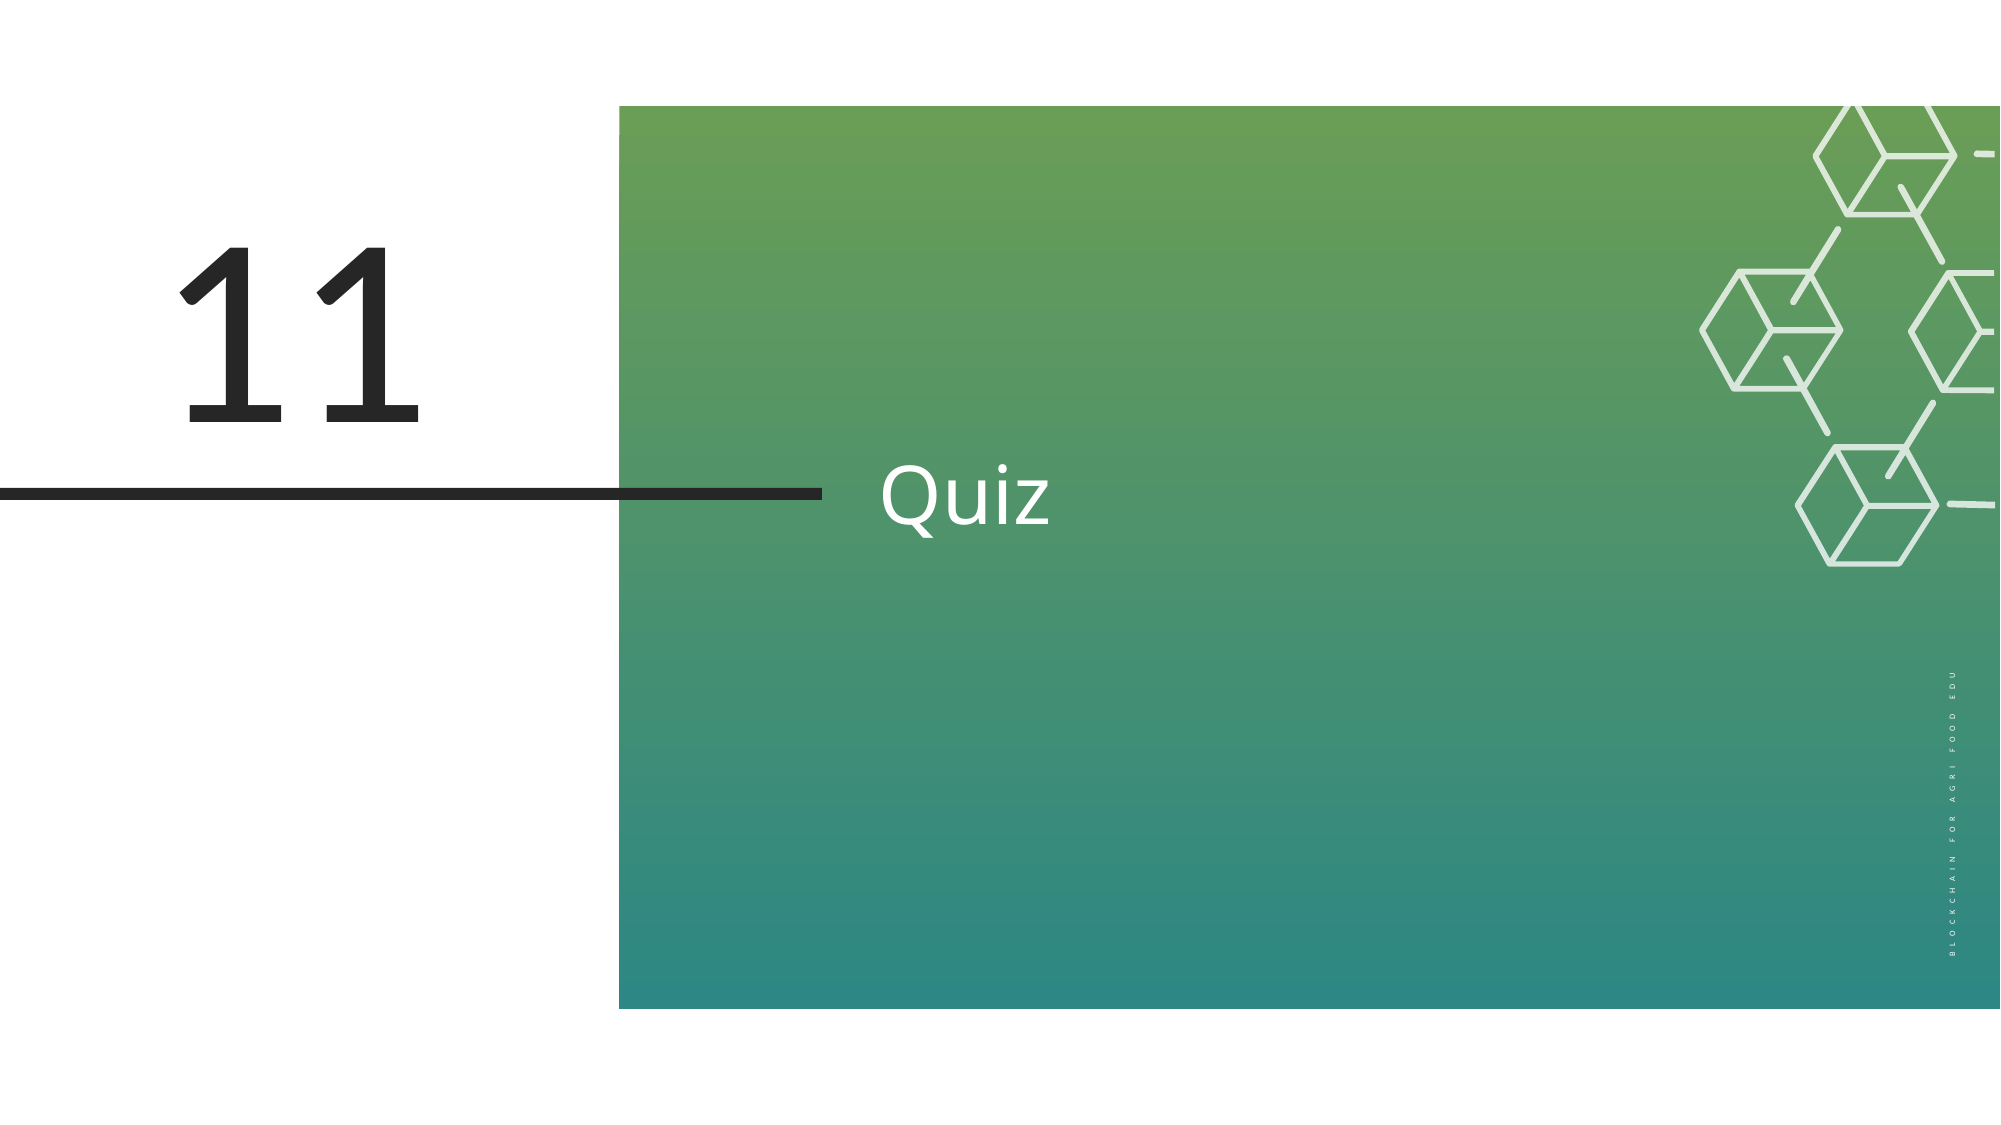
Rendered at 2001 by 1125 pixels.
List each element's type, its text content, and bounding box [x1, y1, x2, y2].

list Quiz [864, 446, 1709, 899]
list 11 [141, 180, 481, 277]
